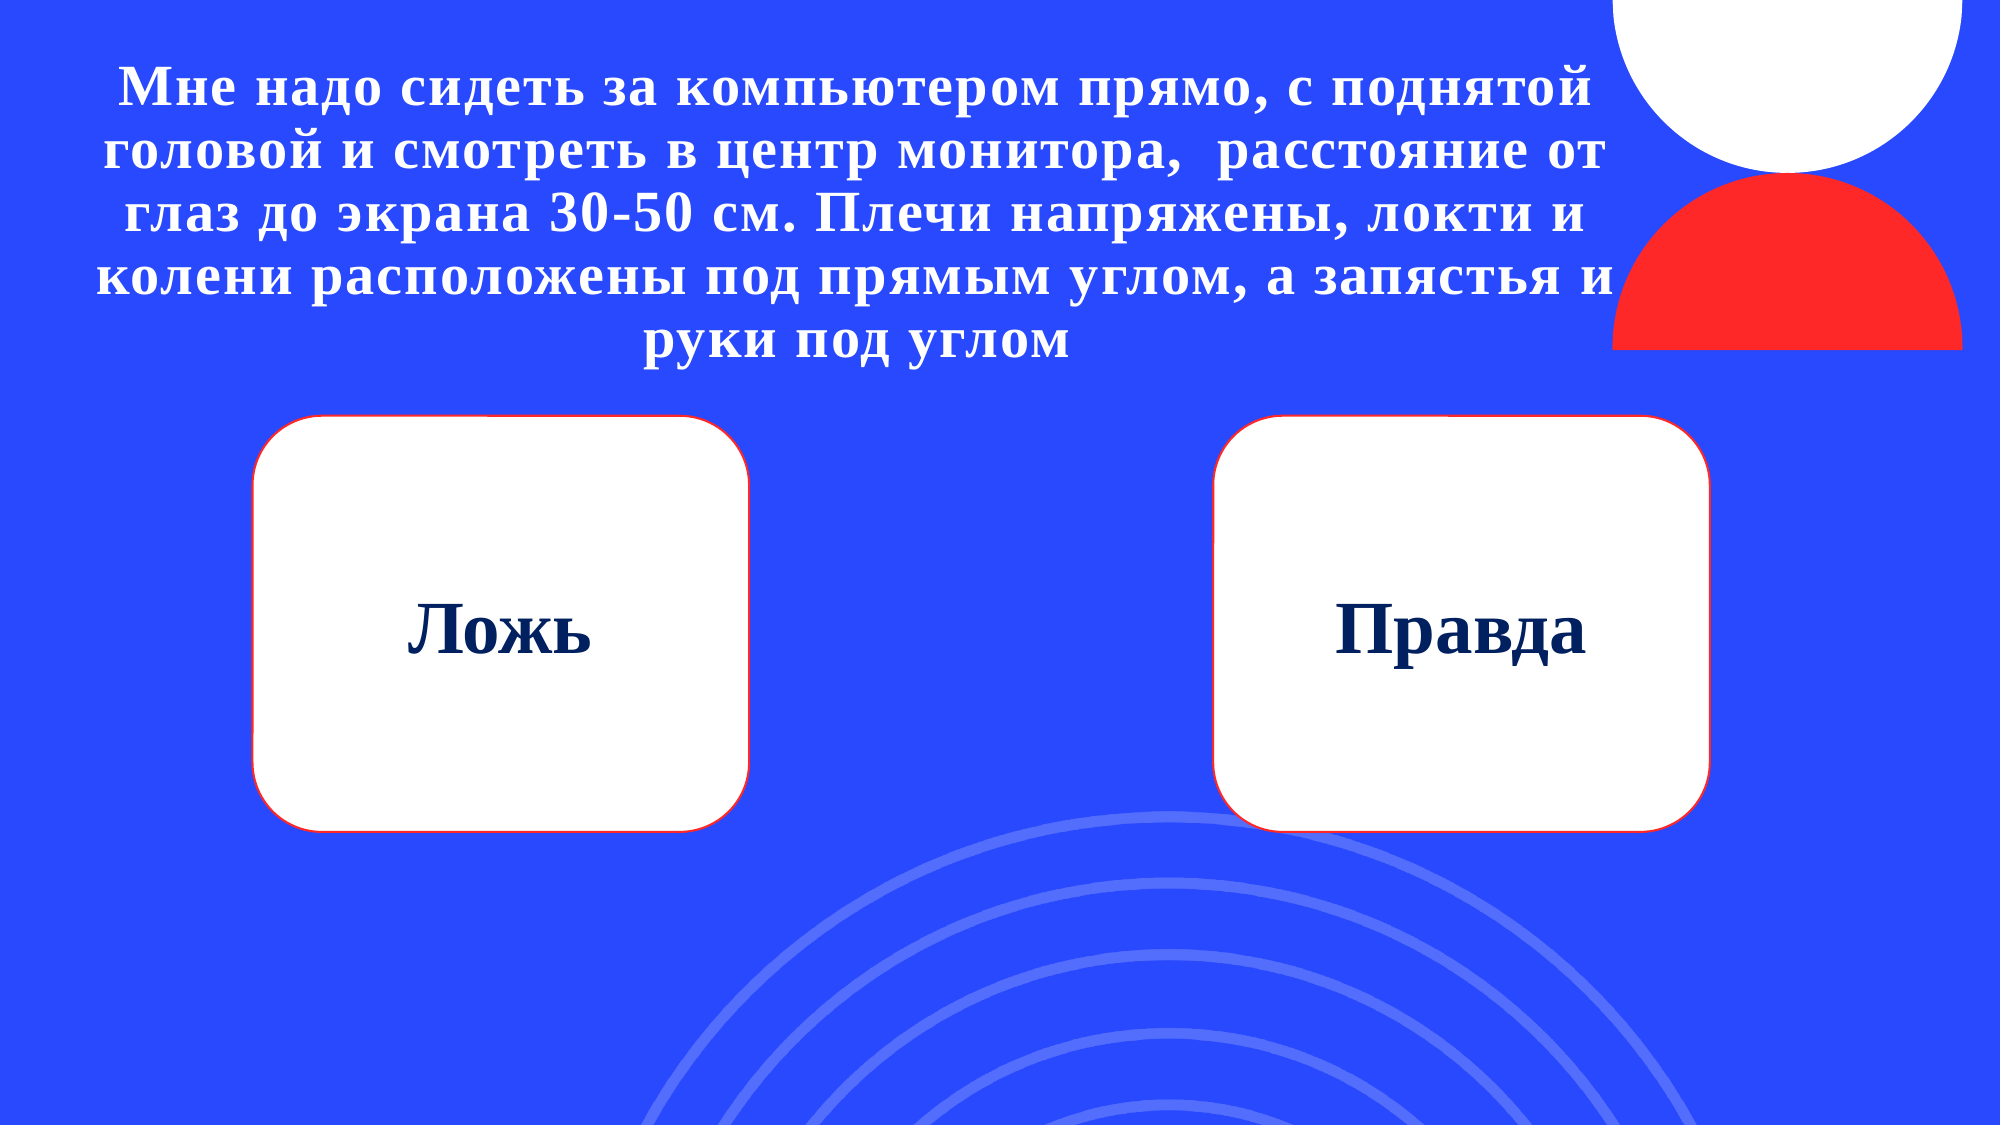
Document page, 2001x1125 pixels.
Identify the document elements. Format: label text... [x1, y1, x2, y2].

picture [567, 811, 1770, 1125]
text_box Правда [1212, 414, 1711, 833]
text_box Ложь [251, 414, 751, 833]
title Мне надо сидеть за компьютером прямо, с поднятой головой и смотреть в центр монитора, расстояние от глаз до экрана 30-50 см. Плечи напряжены, локти и колени расположены под прямым углом, а запястья и руки под углом [39, 55, 1675, 375]
